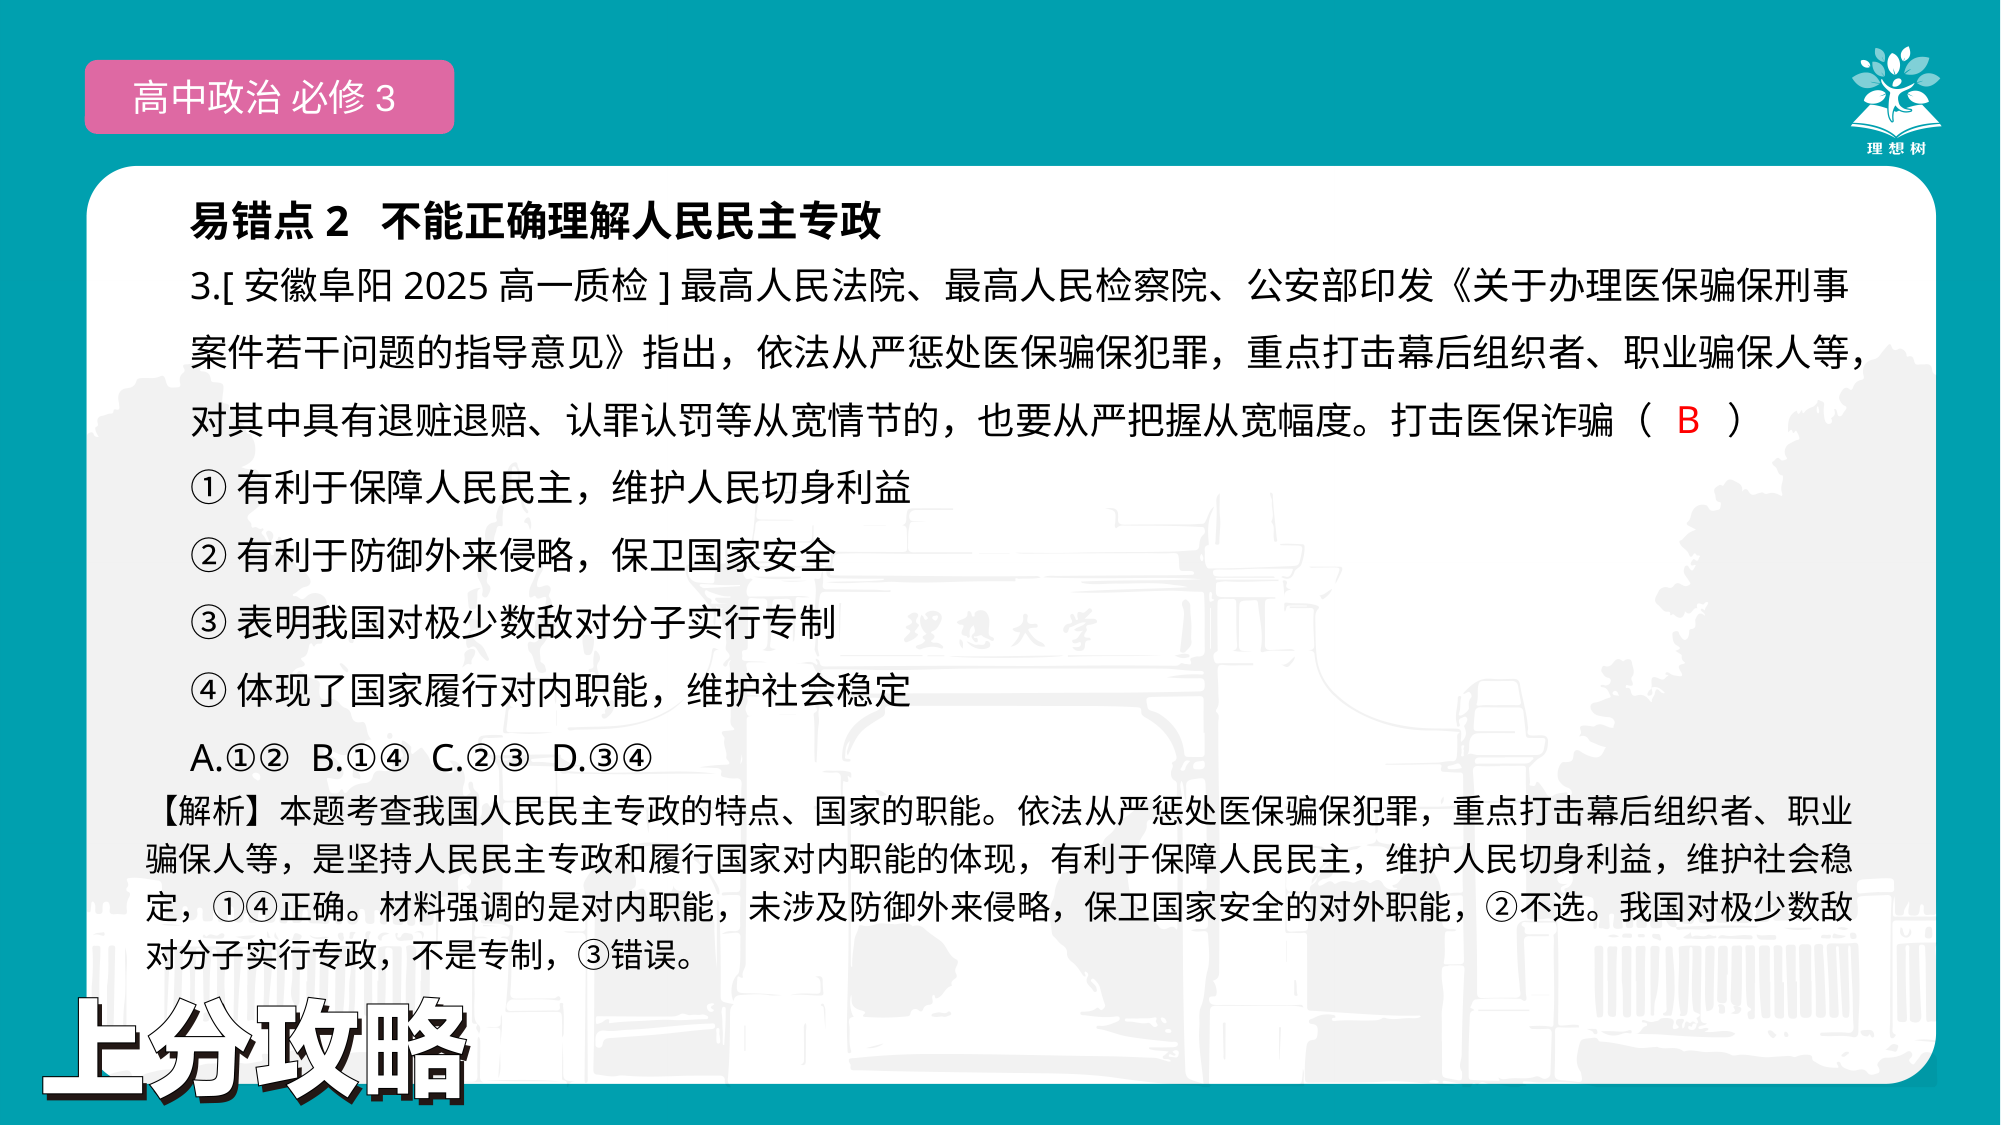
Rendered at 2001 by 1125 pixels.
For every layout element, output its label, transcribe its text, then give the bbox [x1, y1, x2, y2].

text_box 【解析】本题考查我国人民民主专政的特点、国家的职能。依法从严惩处医保骗保犯罪，重点打击幕后组织者、职业骗保人等，是坚持人民民主专政和履行国家对内职能的体现，有利于保障人民民主，维护人民切身利益，维护社会稳定，①④正确。材料强调的是对内职能，未涉及防御外来侵略，保卫国家安全的对外职能，②不选。我国对极少数敌对分子实行专政，不是专制，③错误。 [130, 775, 1869, 982]
text_box 高中政治 必修3 [83, 58, 456, 135]
text_box 3.[安徽阜阳2025高一质检]最高人民法院、最高人民检察院、公安部印发《关于办理医保骗保刑事案件若干问题的指导意见》指出，依法从严惩处医保骗保犯罪，重点打击幕后组织者、职业骗保人等，对其中具有退赃退赔、认罪认罚等从宽情节的，也要从严把握从宽幅度。打击医保诈骗（ ） ①有利于保障人民民主，维护人民切身利益 ②有利于防御外来侵略，保卫国家安全 ③表明我国对极少数敌对分子实行专制 ④体现了国家履行对内职能，维护社会稳定 A.①② B.①④ C.②③ D.③④ [175, 232, 1865, 775]
text_box B [1661, 366, 1772, 449]
picture [0, 0, 2001, 1125]
text_box 易错点2 不能正确理解人民民主专政 [175, 187, 1221, 252]
